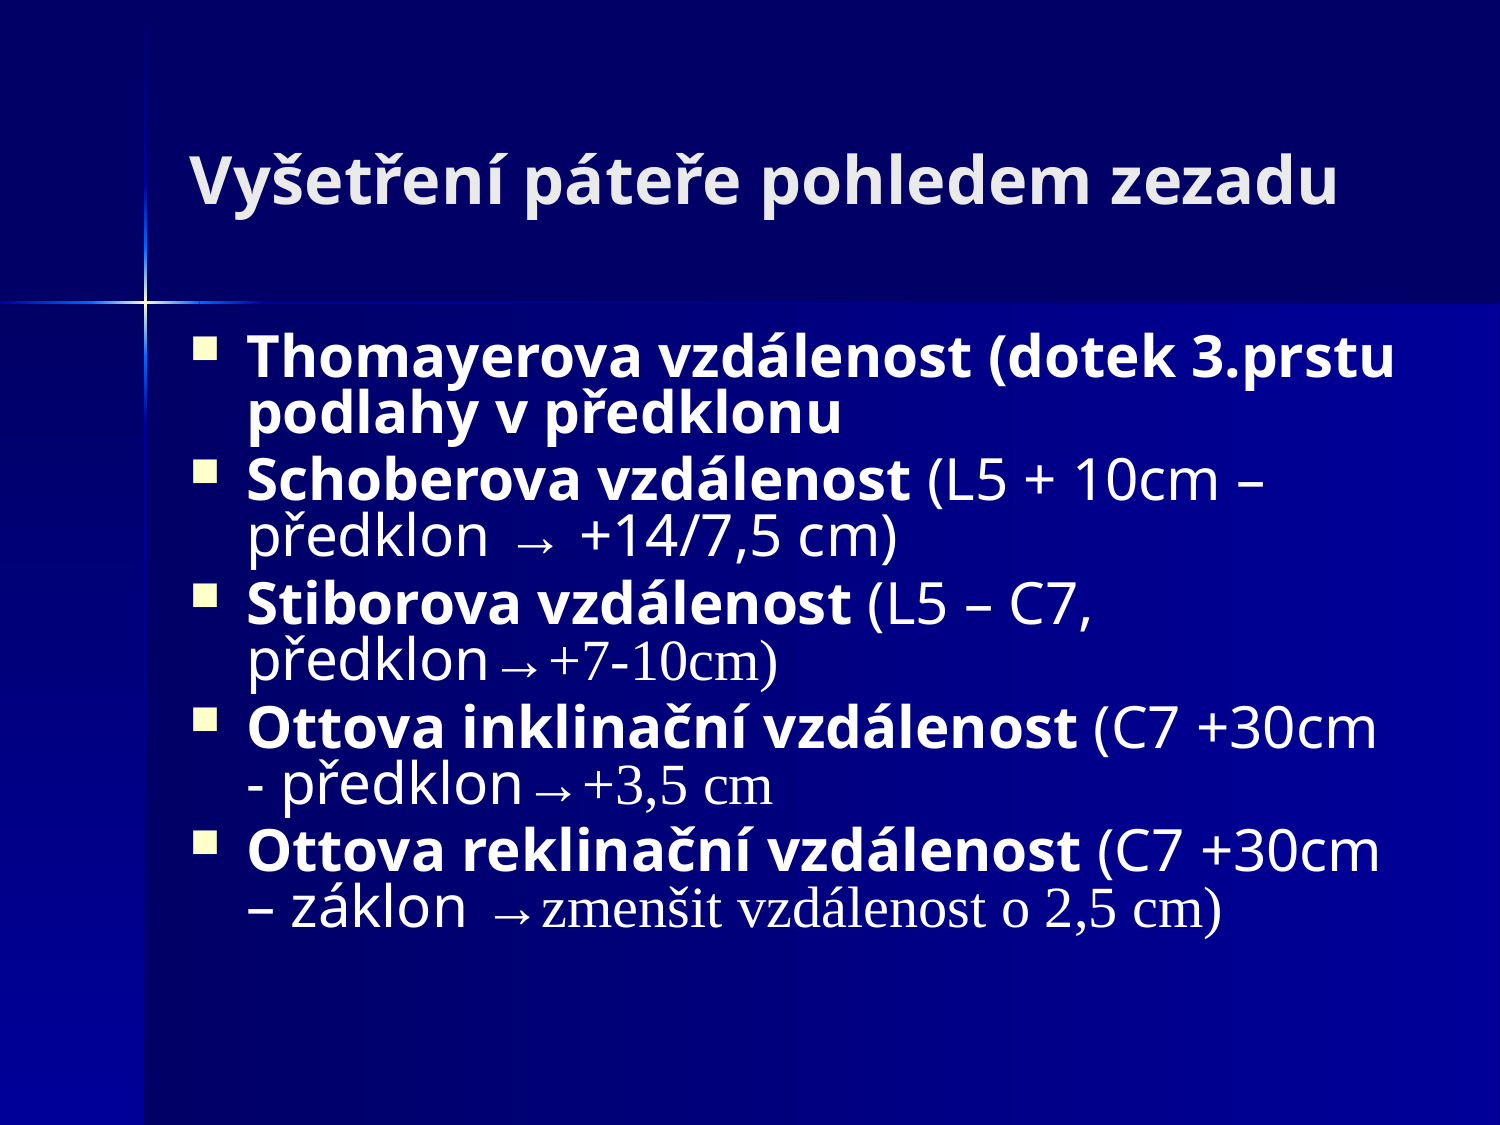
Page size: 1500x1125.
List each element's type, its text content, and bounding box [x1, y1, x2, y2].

list Thomayerova vzdálenost (dotek 3.prstu podlahy v předklonu Schoberova vzdálenost (L5 + 10cm – předklon → +14/7,5 cm) Stiborova vzdálenost (L5 – C7, předklon→+7-10cm) Ottova inklinační vzdálenost (C7 +30cm - předklon→+3,5 cm Ottova reklinační vzdálenost (C7 +30cm – záklon →zmenšit vzdálenost o 2,5 cm) [174, 324, 1413, 1001]
title Vyšetření páteře pohledem zezadu [174, 49, 1413, 286]
